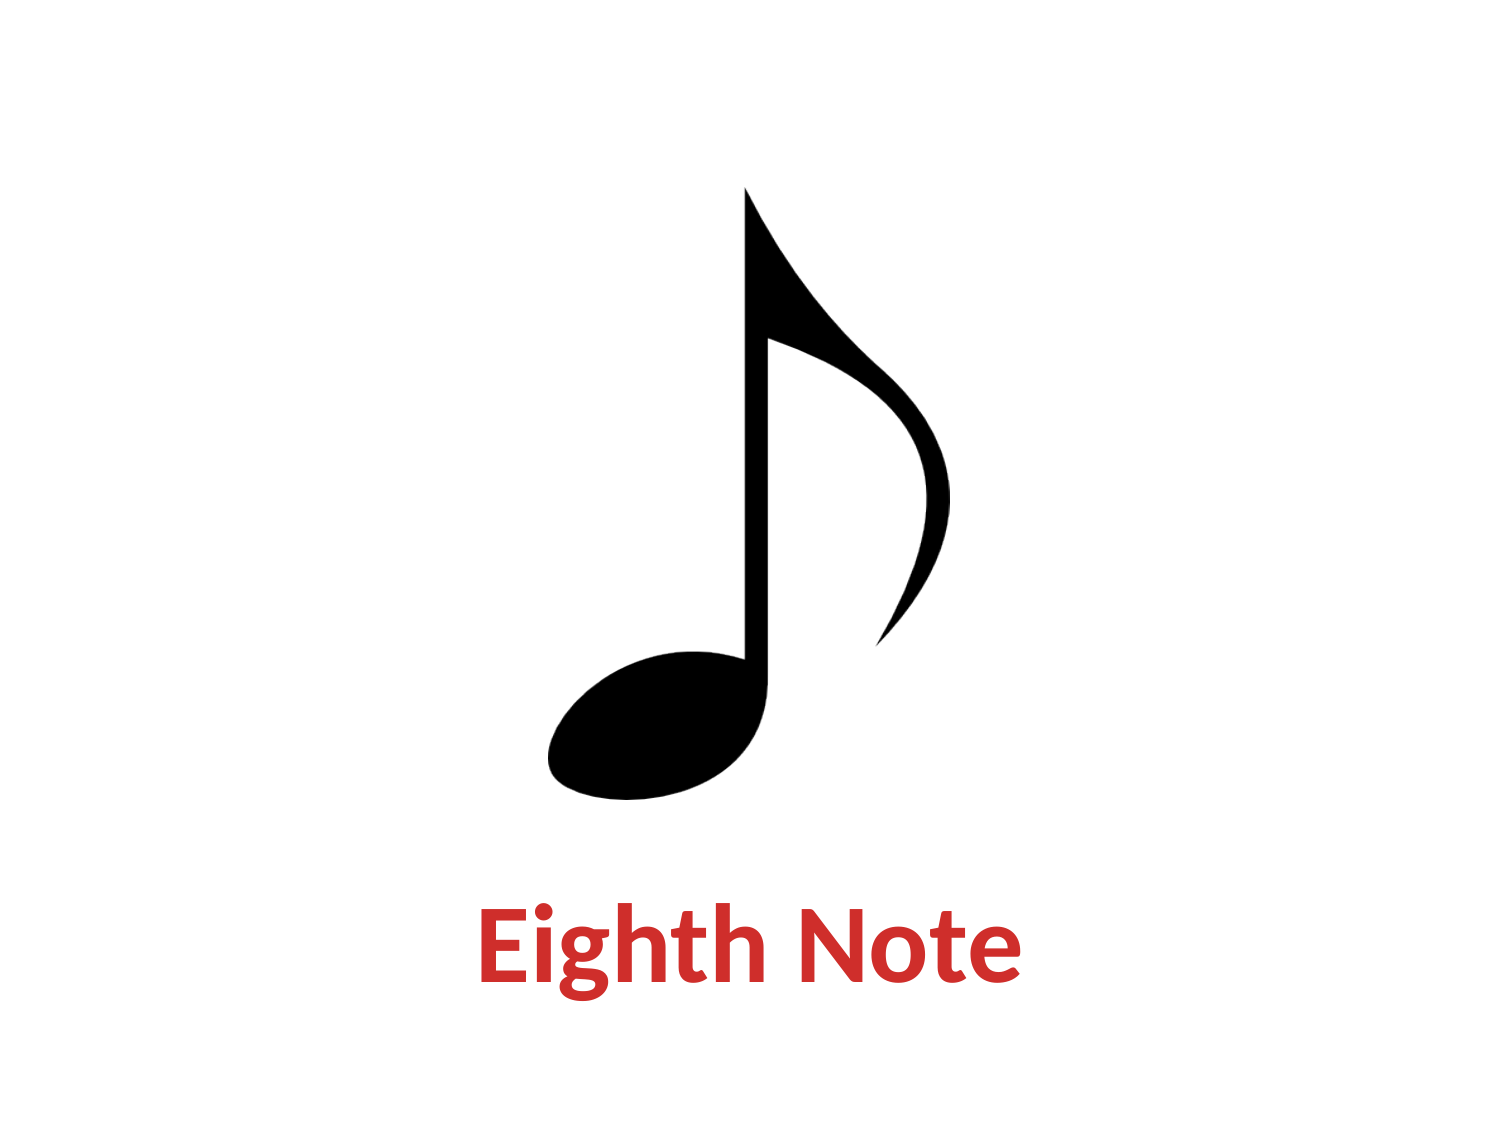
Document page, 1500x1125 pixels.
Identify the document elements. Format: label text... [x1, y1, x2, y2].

text_box Eighth Note [460, 862, 1040, 1013]
picture [548, 187, 951, 801]
